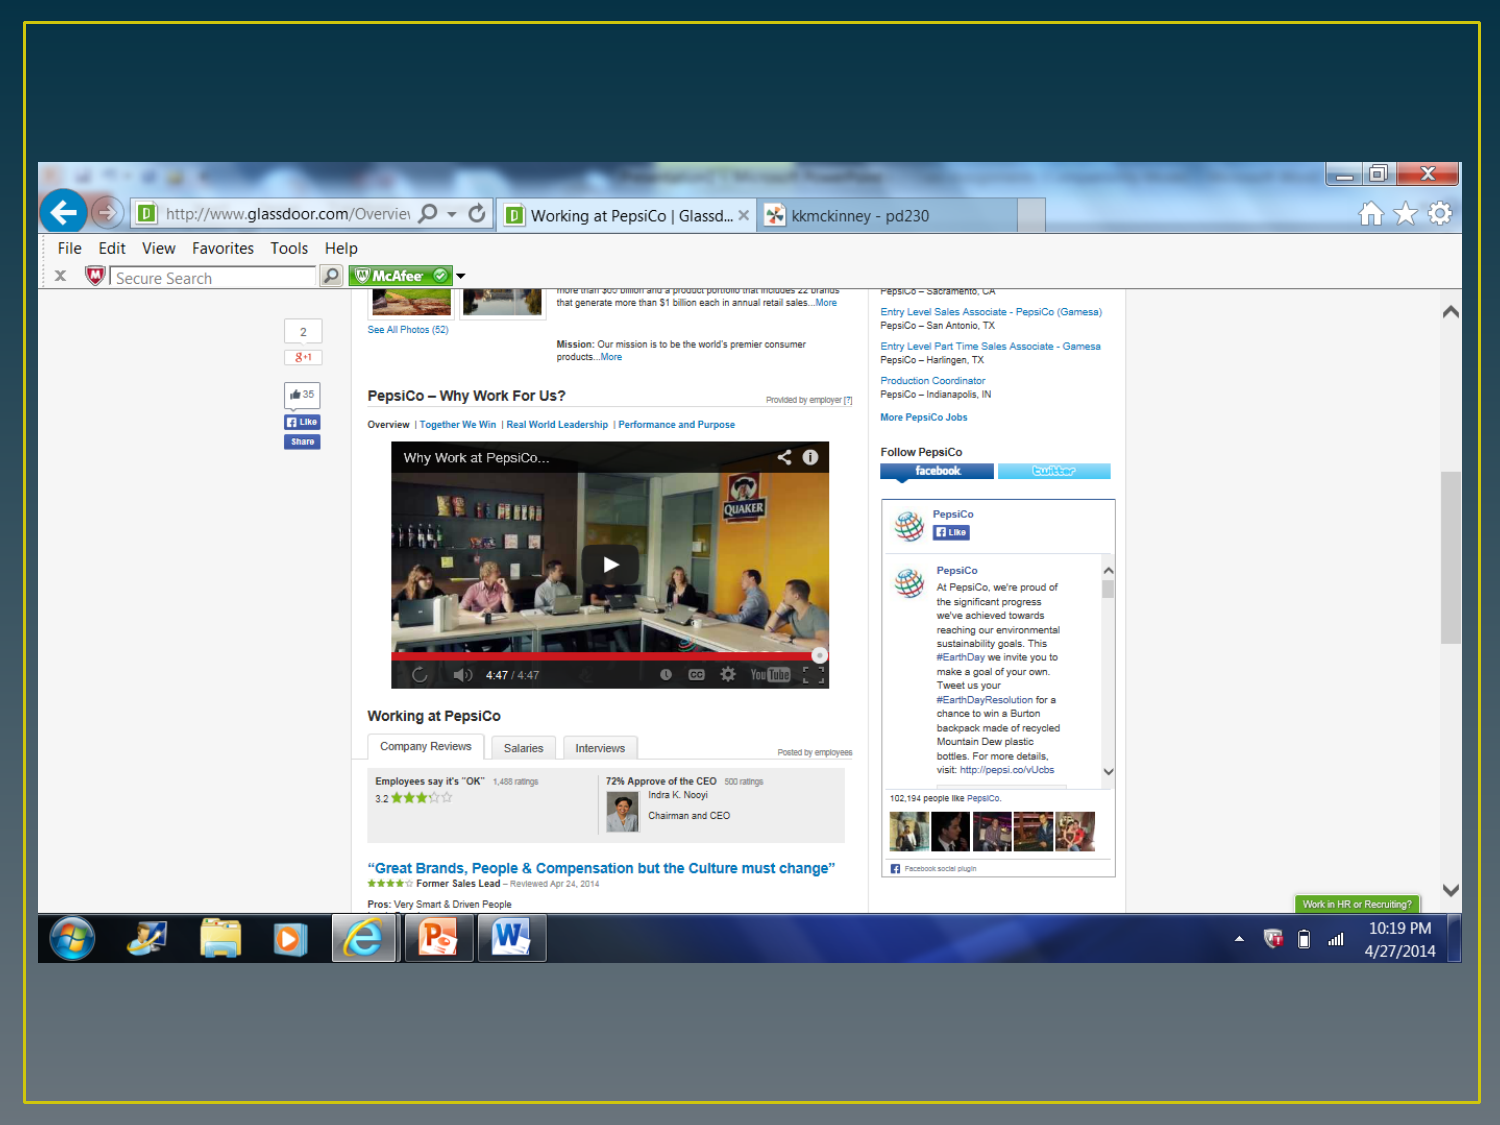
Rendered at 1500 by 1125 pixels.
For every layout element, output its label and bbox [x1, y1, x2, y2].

picture [38, 162, 1462, 963]
